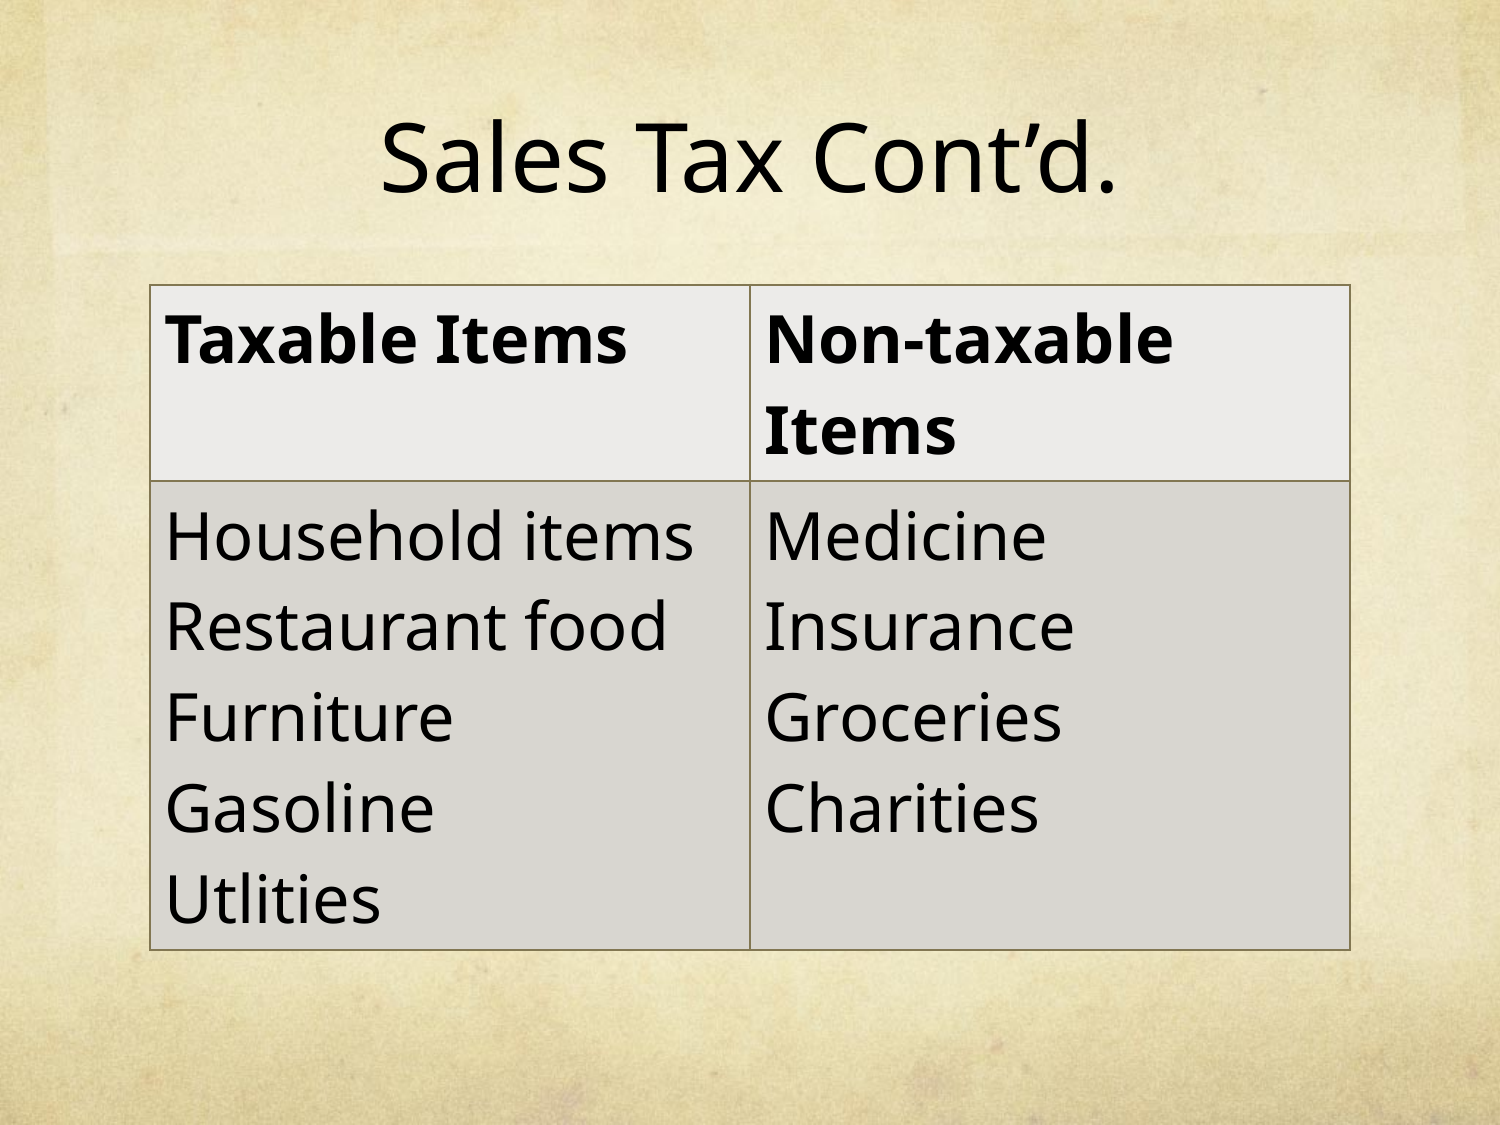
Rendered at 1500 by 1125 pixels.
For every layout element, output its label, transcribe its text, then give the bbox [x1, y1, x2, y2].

picture [0, 0, 1500, 1125]
table_cell Medicine Insurance Groceries Charities [751, 482, 1349, 949]
title Sales Tax Cont’d. [150, 82, 1350, 225]
table_header Taxable Items [151, 286, 749, 480]
table_cell Household items Restaurant food Furniture Gasoline Utlities [151, 482, 749, 949]
table_header Non-taxable Items [751, 286, 1349, 480]
